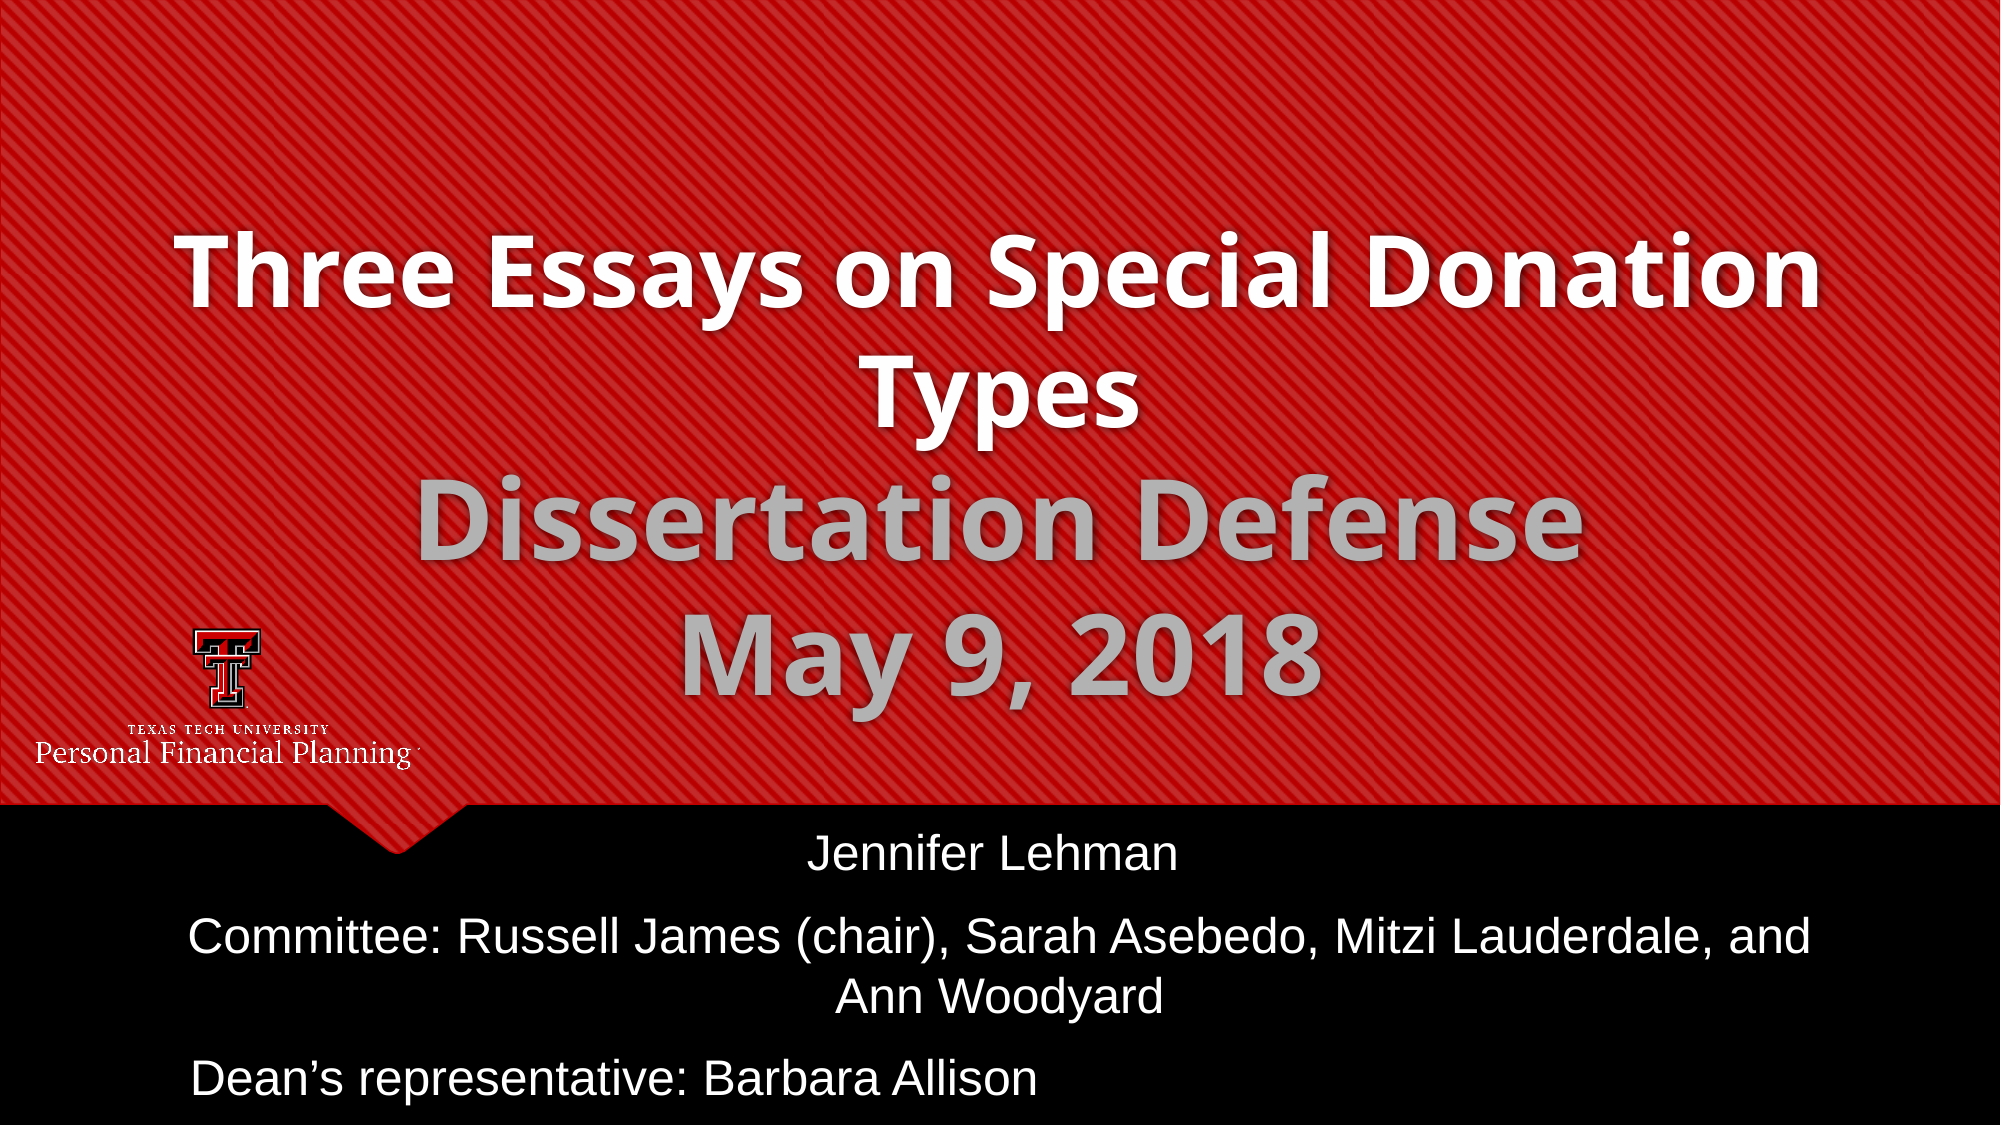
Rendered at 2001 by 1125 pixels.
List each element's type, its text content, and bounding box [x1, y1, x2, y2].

title Three Essays on Special Donation Types Dissertation Defense May 9, 2018 [132, 237, 1868, 726]
subtitle Jennifer Lehman Committee: Russell James (chair), Sarah Asebedo, Mitzi Lauderdale, and Ann Woodyard Dean’s representative: Barbara Allison [132, 813, 1868, 885]
picture [29, 622, 426, 777]
